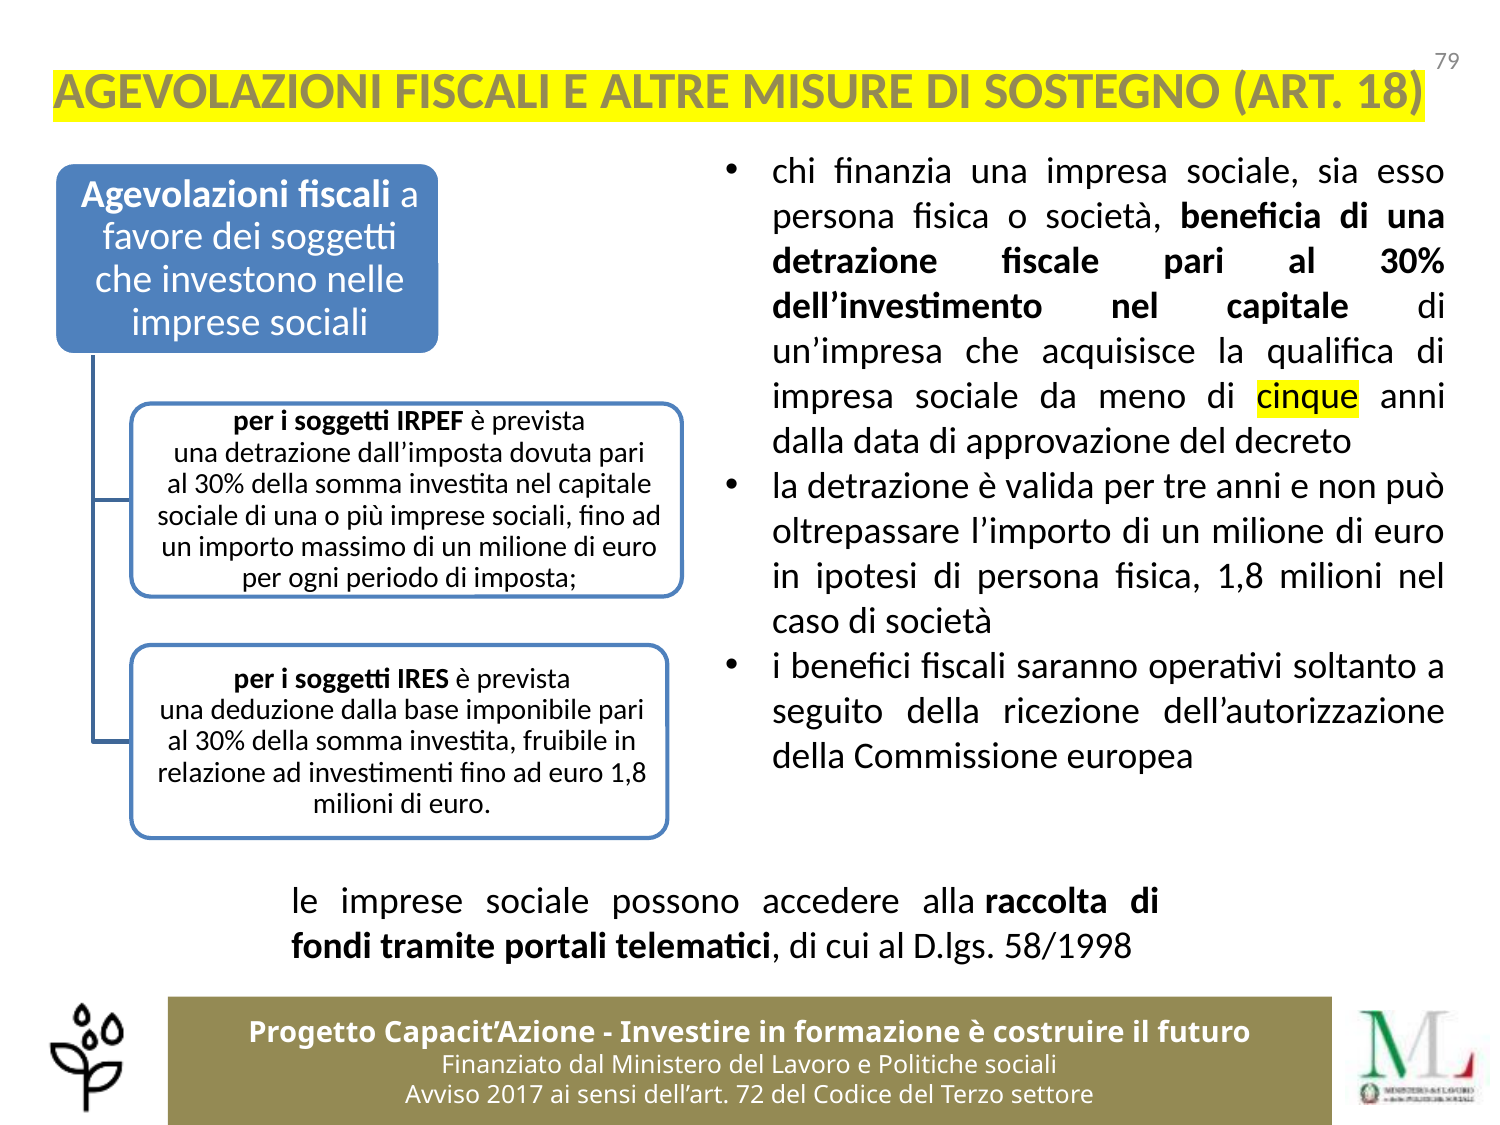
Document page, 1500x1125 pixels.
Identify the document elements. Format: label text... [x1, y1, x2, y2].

picture [47, 1002, 129, 1113]
text_box chi finanzia una impresa sociale, sia esso persona fisica o società, beneficia di una detrazione fiscale pari al 30% dell’investimento nel capitale di un’impresa che acquisisce la qualifica di impresa sociale da meno di cinque anni dalla data di approvazione del decreto la detrazione è valida per tre anni e non può oltrepassare l’importo di un milione di euro in ipotesi di persona fisica, 1,8 milioni nel caso di società i benefici fiscali saranno operativi soltanto a seguito della ricezione dell’autorizzazione della Commissione europea [710, 138, 1461, 784]
text_box AGEVOLAZIONI FISCALI E ALTRE MISURE DI SOSTEGNO (ART. 18) [38, 49, 1441, 127]
text_box Progetto Capacit’Azione - Investire in formazione è costruire il futuro Finanziato dal Ministero del Lavoro e Politiche sociali Avviso 2017 ai sensi dell’art. 72 del Codice del Terzo settore [166, 994, 1334, 1125]
text_box le imprese sociale possono accedere alla raccolta di fondi tramite portali telematici, di cui al D.lgs. 58/1998 [276, 868, 1175, 973]
slide_number 79 [1124, 29, 1475, 90]
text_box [47, 161, 689, 839]
picture [1345, 1009, 1491, 1106]
